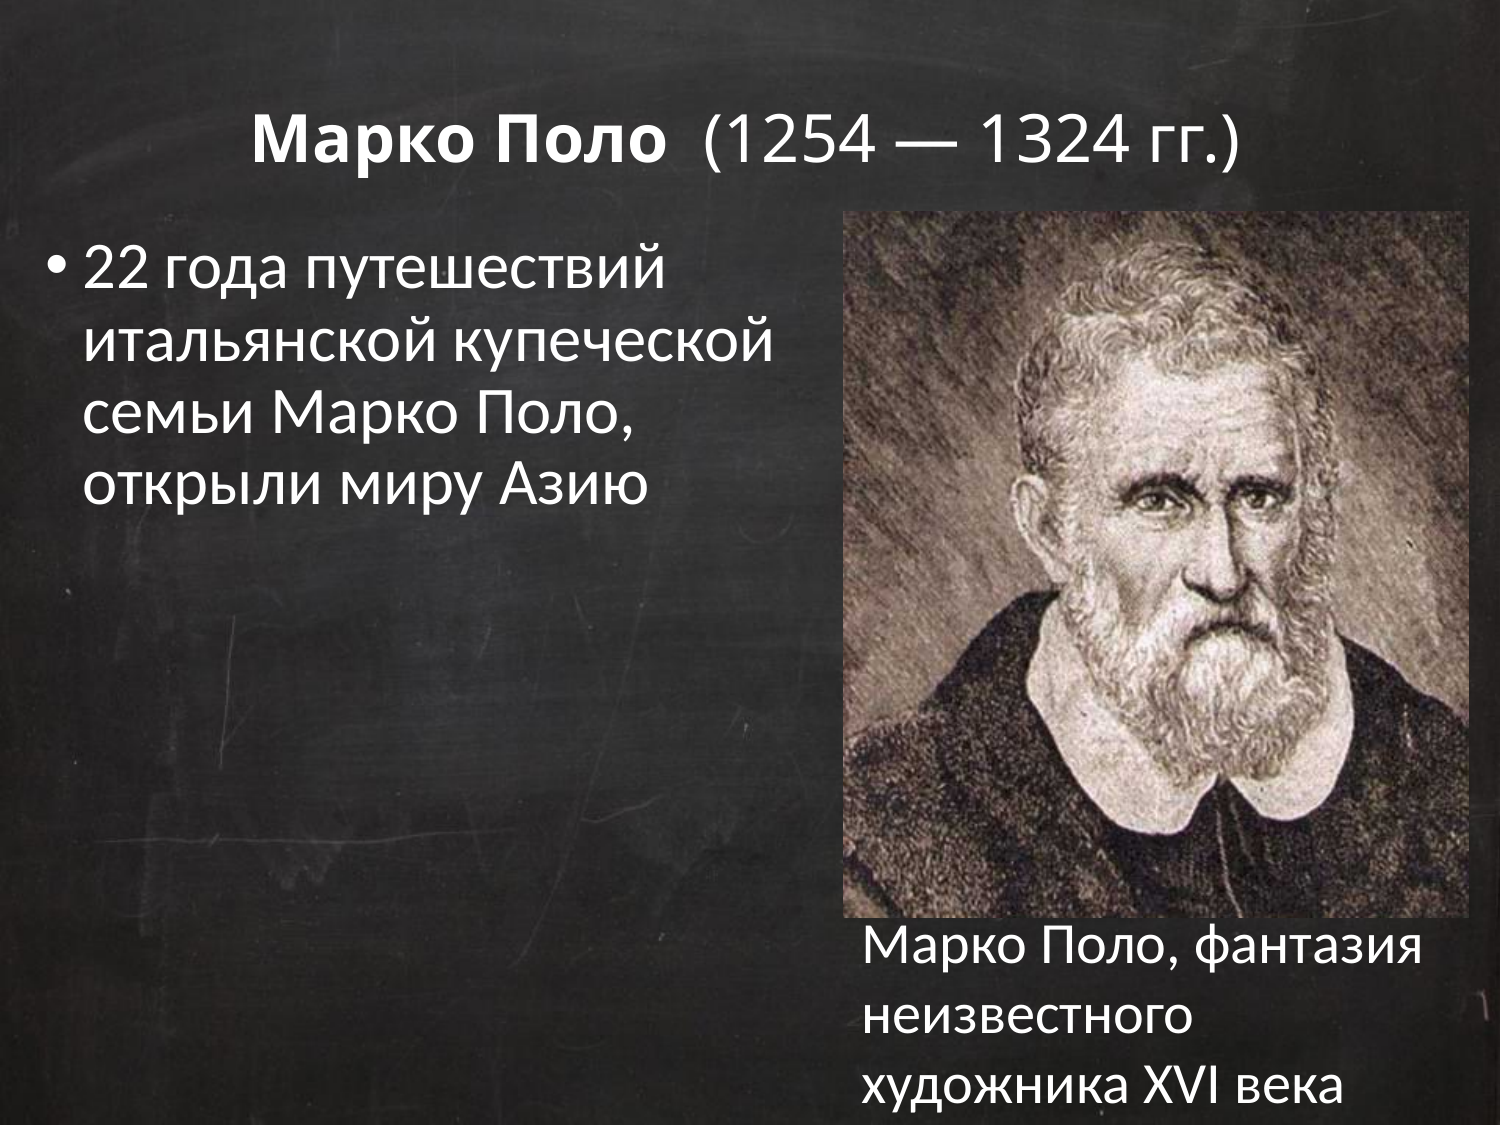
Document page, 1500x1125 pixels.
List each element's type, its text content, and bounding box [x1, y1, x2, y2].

text_box Марко Поло, фантазия неизвестного художника XVI века [846, 918, 1457, 1123]
list 22 года путешествий итальянской купеческой семьи Марко Поло, открыли миру Азию [30, 223, 822, 947]
title Марко Поло (1254 — 1324 гг.) [98, 32, 1393, 250]
picture [0, 0, 1500, 1125]
